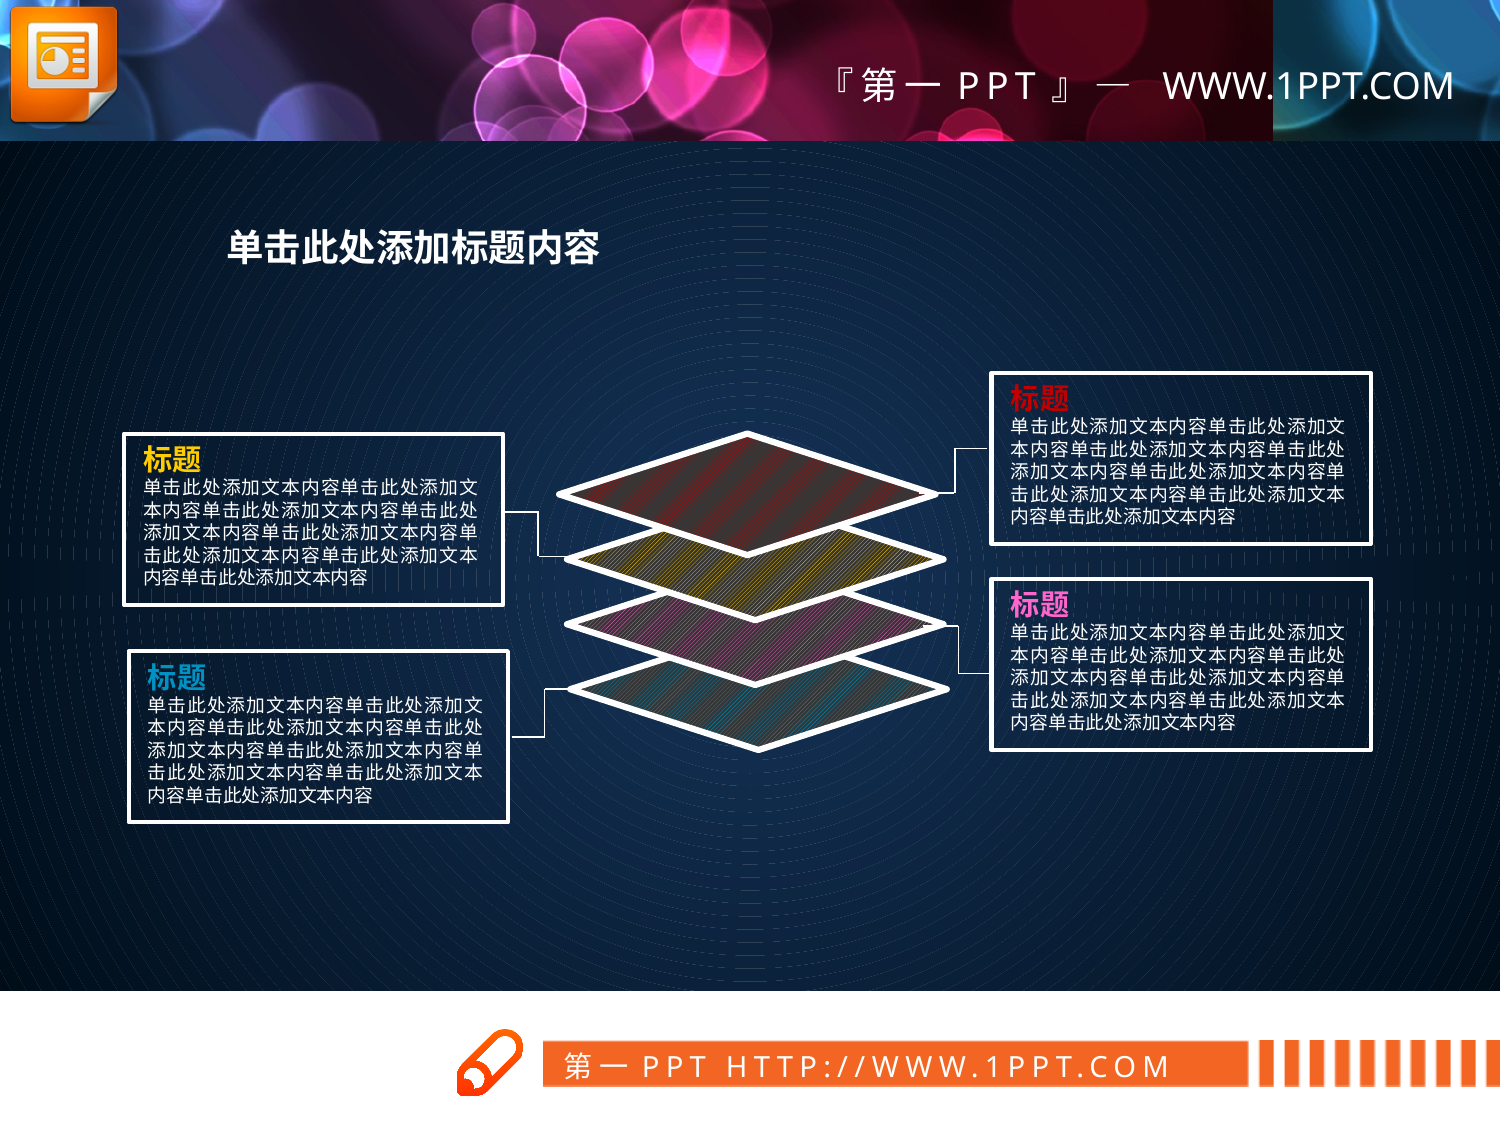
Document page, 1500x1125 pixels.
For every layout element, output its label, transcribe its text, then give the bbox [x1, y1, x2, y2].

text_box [513, 688, 581, 737]
text_box [575, 526, 944, 621]
text_box [559, 433, 919, 556]
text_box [123, 433, 504, 606]
picture [543, 1040, 1500, 1087]
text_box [991, 372, 1371, 545]
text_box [991, 578, 1371, 751]
text_box [577, 656, 947, 751]
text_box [128, 650, 509, 823]
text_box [919, 448, 986, 494]
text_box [508, 511, 574, 557]
picture [0, 0, 1500, 141]
text_box [566, 592, 943, 685]
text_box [923, 625, 986, 674]
text_box 单击此处添加标题内容 [194, 218, 633, 275]
